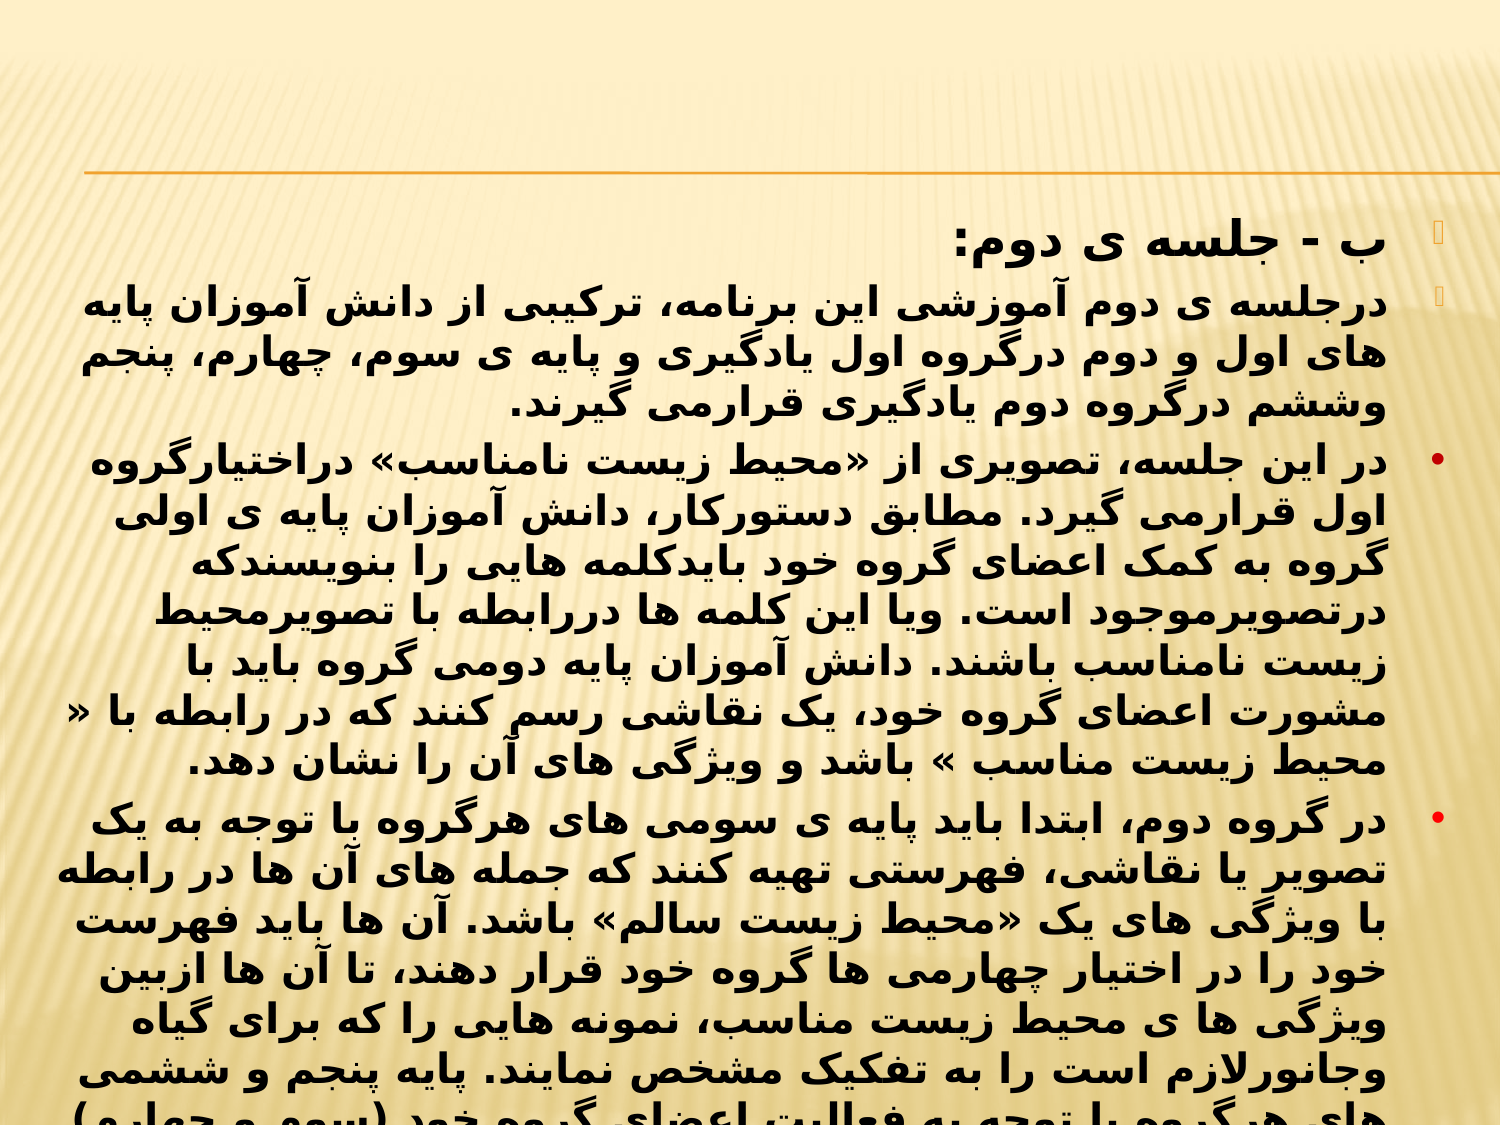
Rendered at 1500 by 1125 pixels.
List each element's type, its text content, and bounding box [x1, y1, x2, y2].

list ب - جلسه ی دوم: درجلسه ی دوم آموزشی این برنامه، ترکیبی از دانش آموزان پایه های اول و دوم درگروه اول یادگیری و پایه ی سوم، چهارم، پنجم وششم درگروه دوم یادگیری قرارمی گیرند. در این جلسه، تصویری از «محیط زیست نامناسب» دراختیارگروه اول قرارمی گیرد. مطابق دستورکار، دانش آموزان پایه ی اولی گروه به کمک اعضای گروه خود بایدکلمه هایی را بنویسندکه درتصویرموجود است. ویا این کلمه ها دررابطه با تصویرمحیط زیست نامناسب باشند. دانش آموزان پایه دومی گروه باید با مشورت اعضای گروه خود، یک نقاشی رسم کنند که در رابطه با « محیط زیست مناسب » باشد و ویژگی های آن را نشان دهد. در گروه دوم، ابتدا باید پایه ی سومی های هرگروه با توجه به یک تصویر یا نقاشی، فهرستی تهیه کنند که جمله های آن ها در رابطه با ویژگی های یک «محیط زیست سالم» باشد. آن ها باید فهرست خود را در اختیار چهارمی ها گروه خود قرار دهند، تا آن ها ازبین ویژگی ها ی محیط زیست مناسب، نمونه هایی را که برای گیاه وجانورلازم است را به تفکیک مشخص نمایند. پایه پنجم و ششمی های هرگروه با توجه به فعالیت اعضای گروه خود (سوم و چهارم) دستورالعملی برای مردم عادی بنویسند که رعایت آن برای حفظ محیط زیست ضروری است. [35, 199, 1461, 942]
